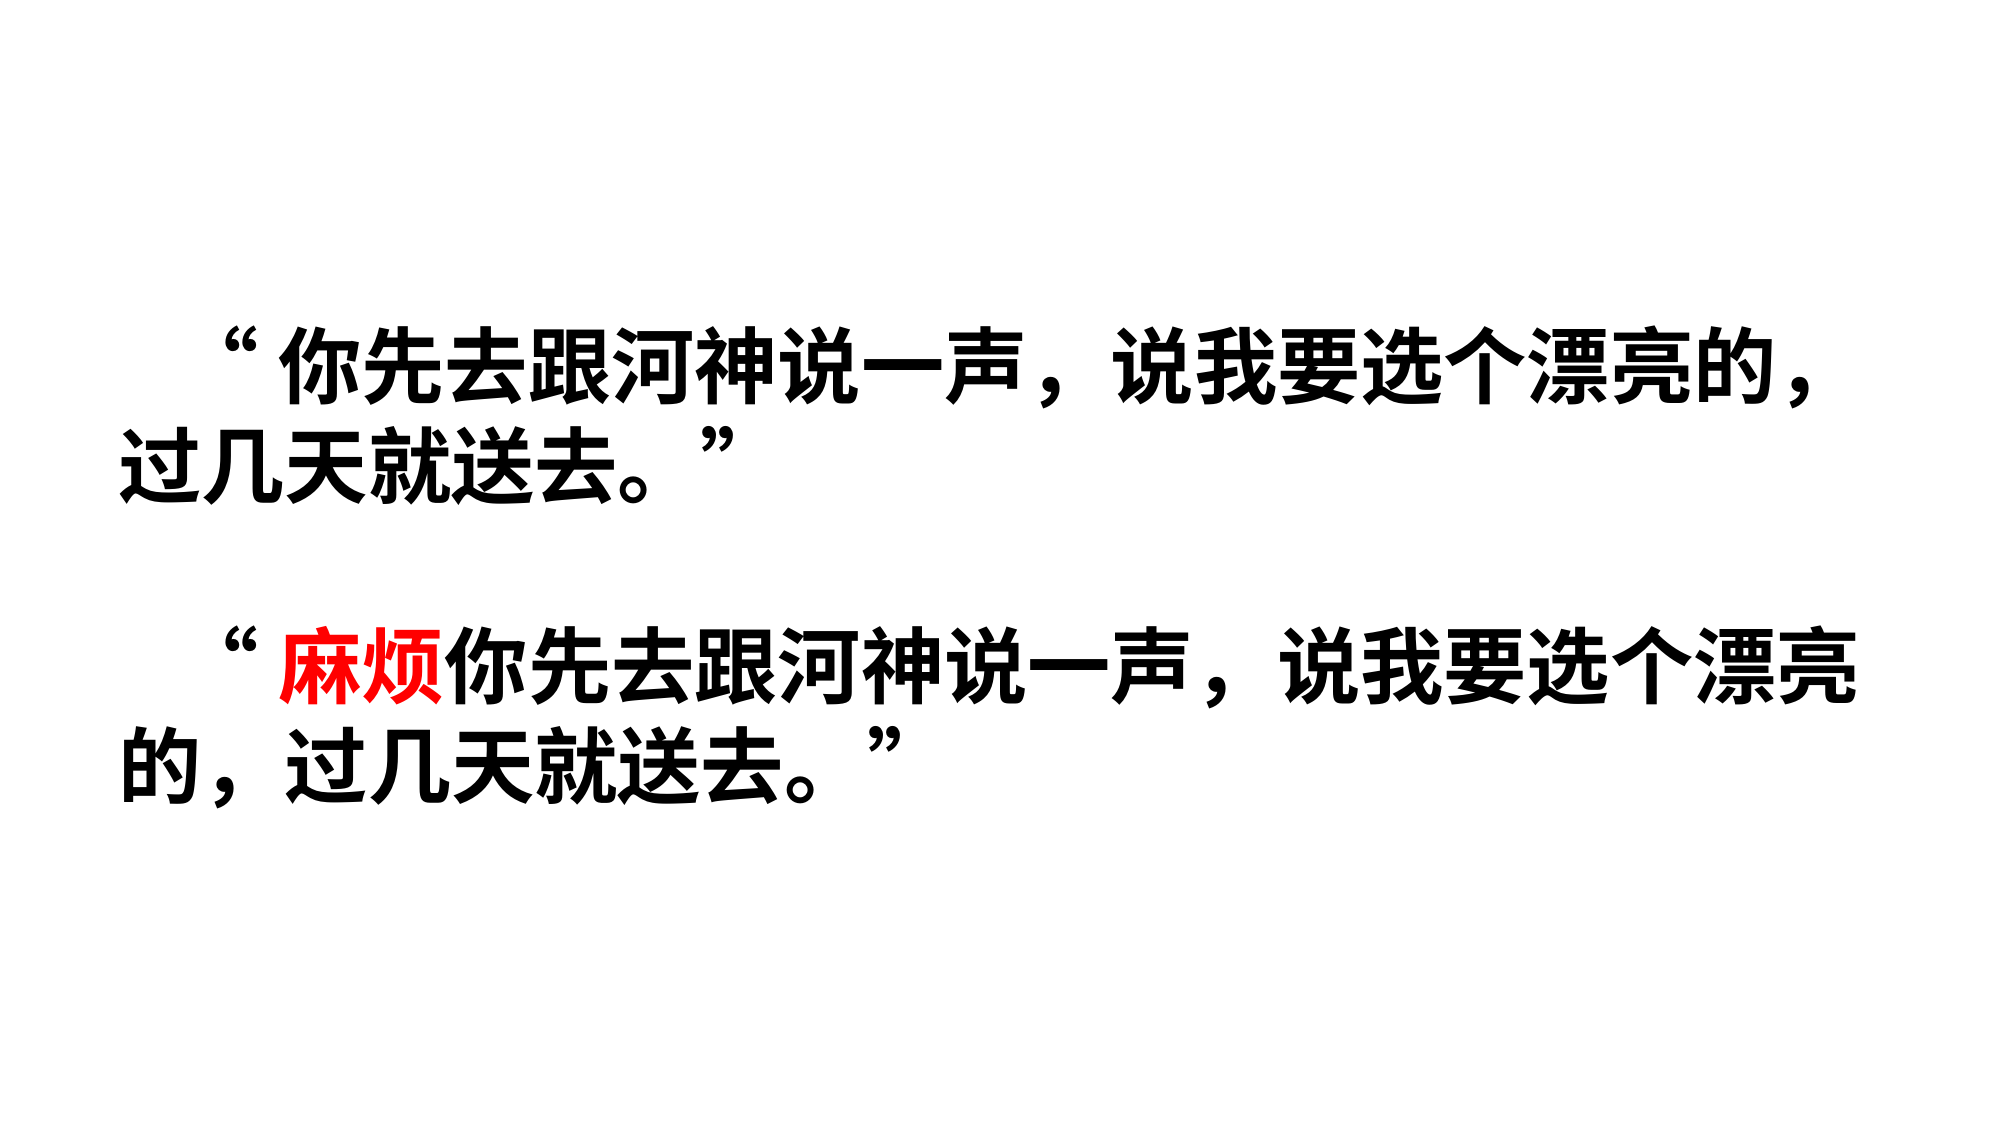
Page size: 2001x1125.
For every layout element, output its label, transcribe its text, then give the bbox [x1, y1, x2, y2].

text_box “你先去跟河神说一声，说我要选个漂亮的，过几天就送去。” “麻烦你先去跟河神说一声，说我要选个漂亮的，过几天就送去。” [103, 306, 1933, 822]
